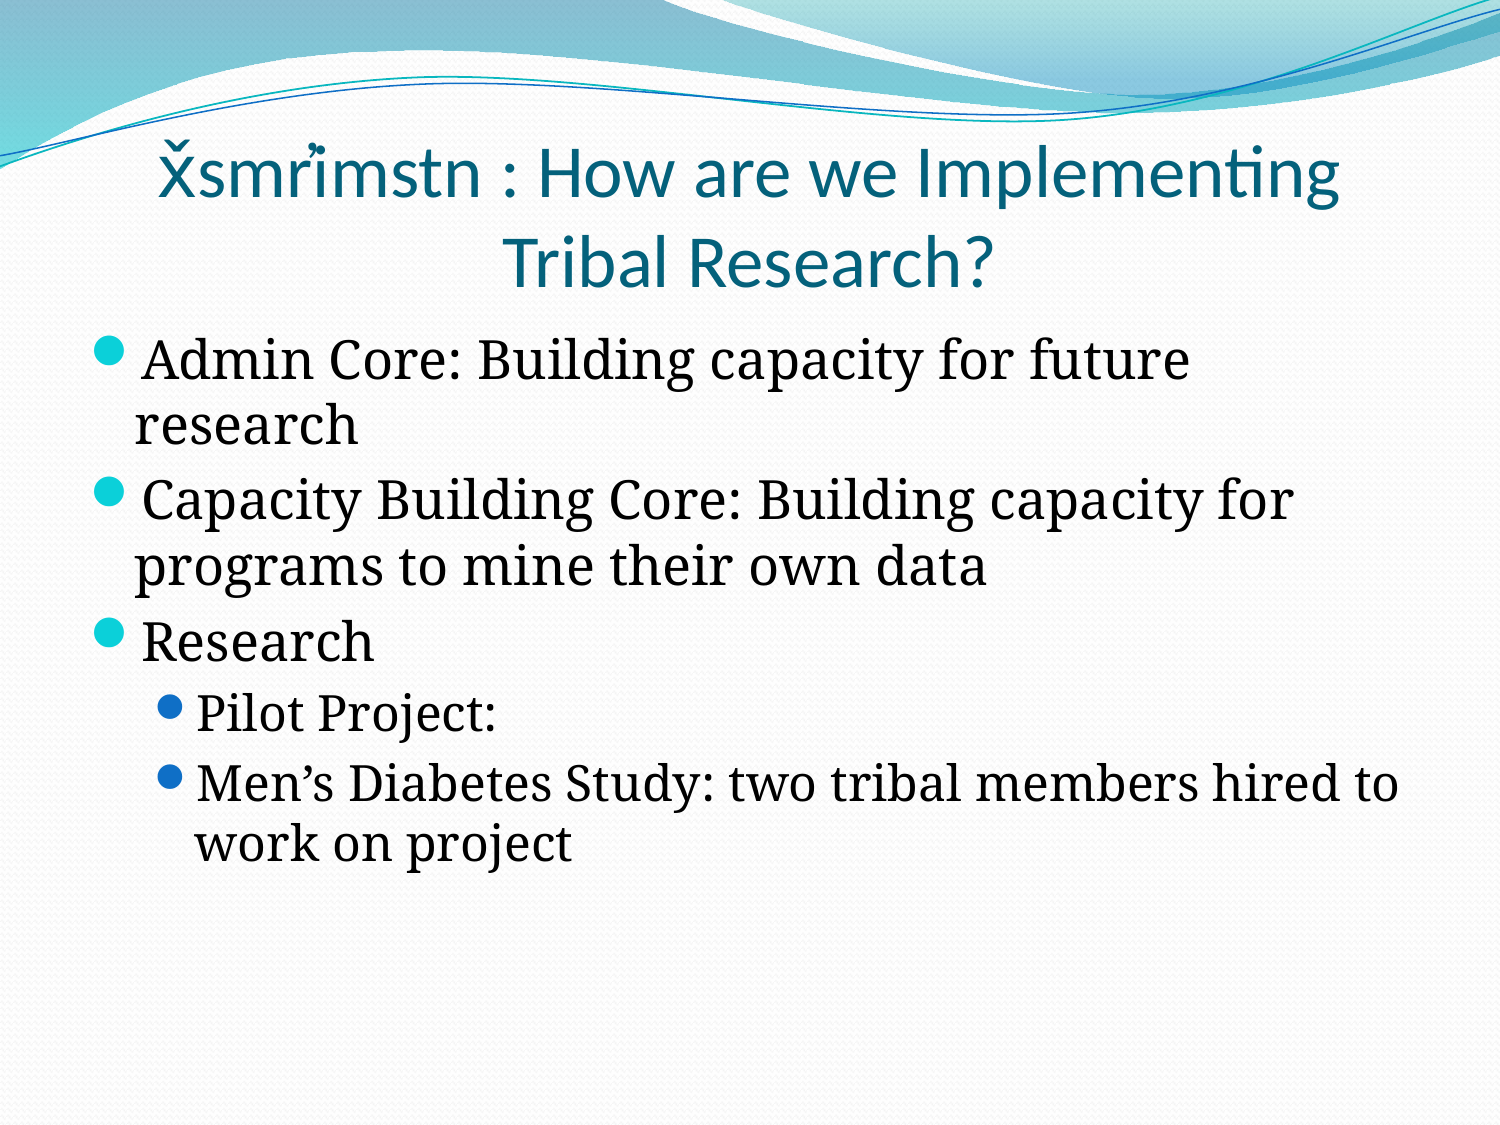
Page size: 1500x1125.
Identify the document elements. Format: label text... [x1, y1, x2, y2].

list Admin Core: Building capacity for future research Capacity Building Core: Building capacity for programs to mine their own data Research Pilot Project: Men’s Diabetes Study: two tribal members hired to work on project [75, 317, 1425, 1038]
title x̌smr̓imstn : How are we Implementing Tribal Research? [75, 115, 1425, 303]
